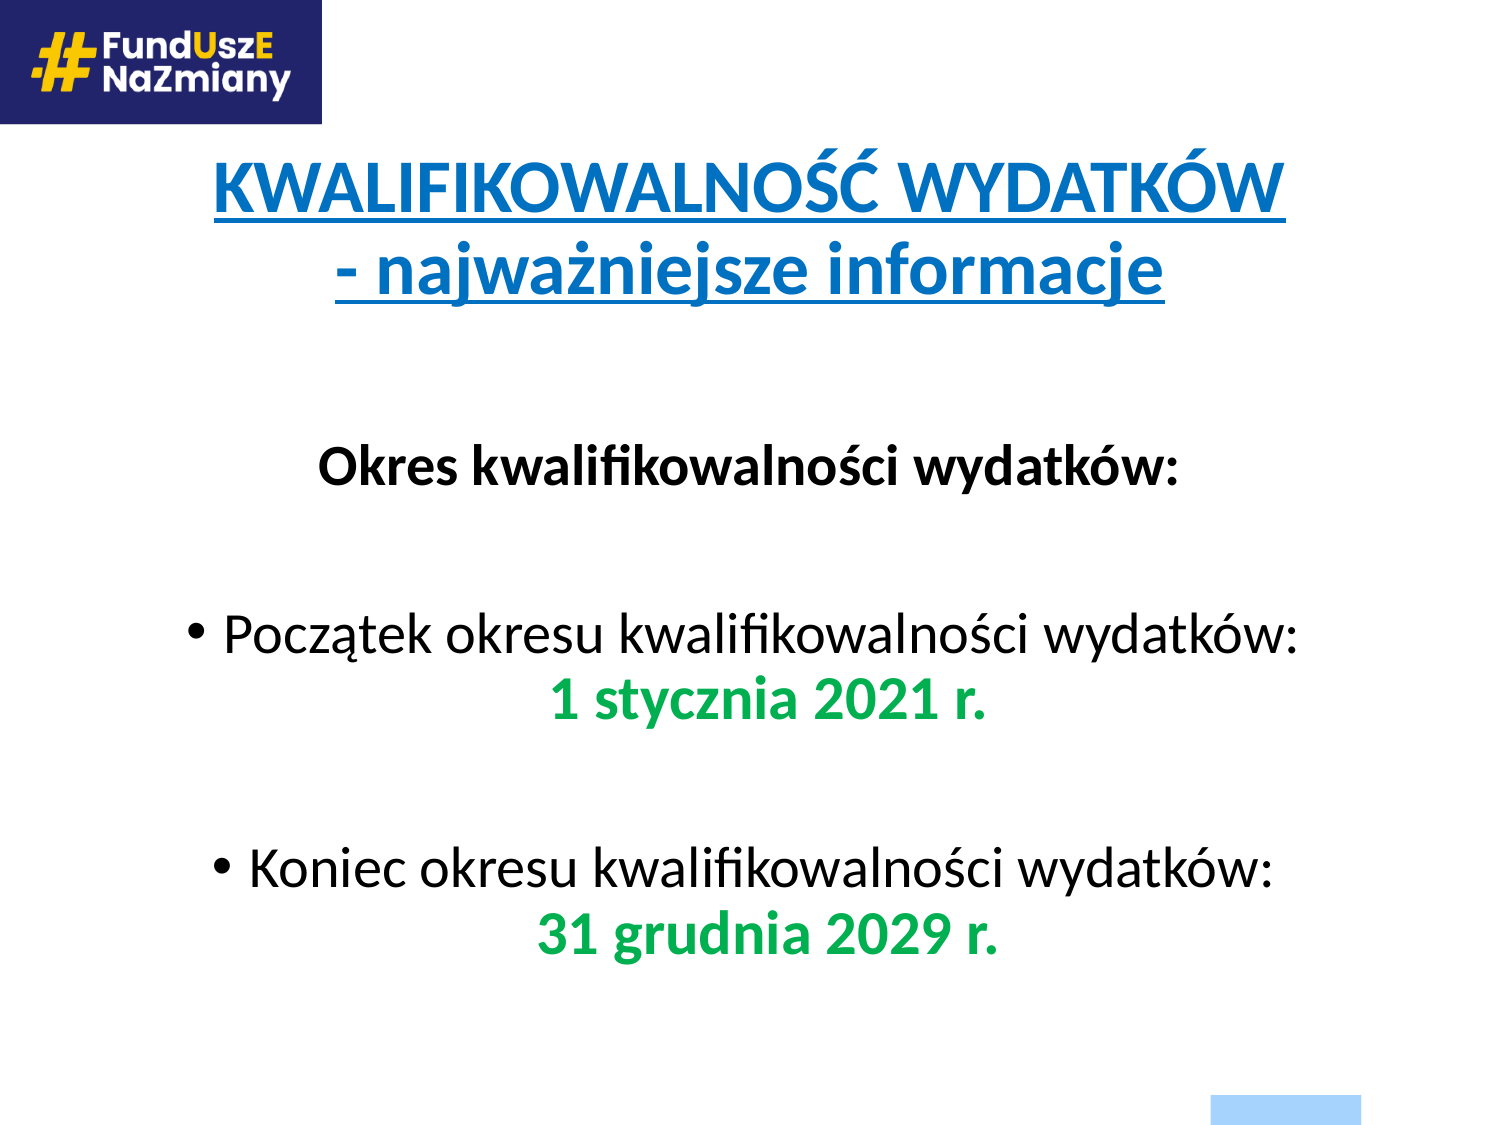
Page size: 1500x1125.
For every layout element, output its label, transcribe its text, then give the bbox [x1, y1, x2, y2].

picture [0, 0, 1500, 1125]
title KWALIFIKOWALNOŚĆ WYDATKÓW - najważniejsze informacje [103, 139, 1397, 319]
list Okres kwalifikowalności wydatków: Początek okresu kwalifikowalności wydatków: 1 stycznia 2021 r. Koniec okresu kwalifikowalności wydatków: 31 grudnia 2029 r. [103, 337, 1397, 1048]
